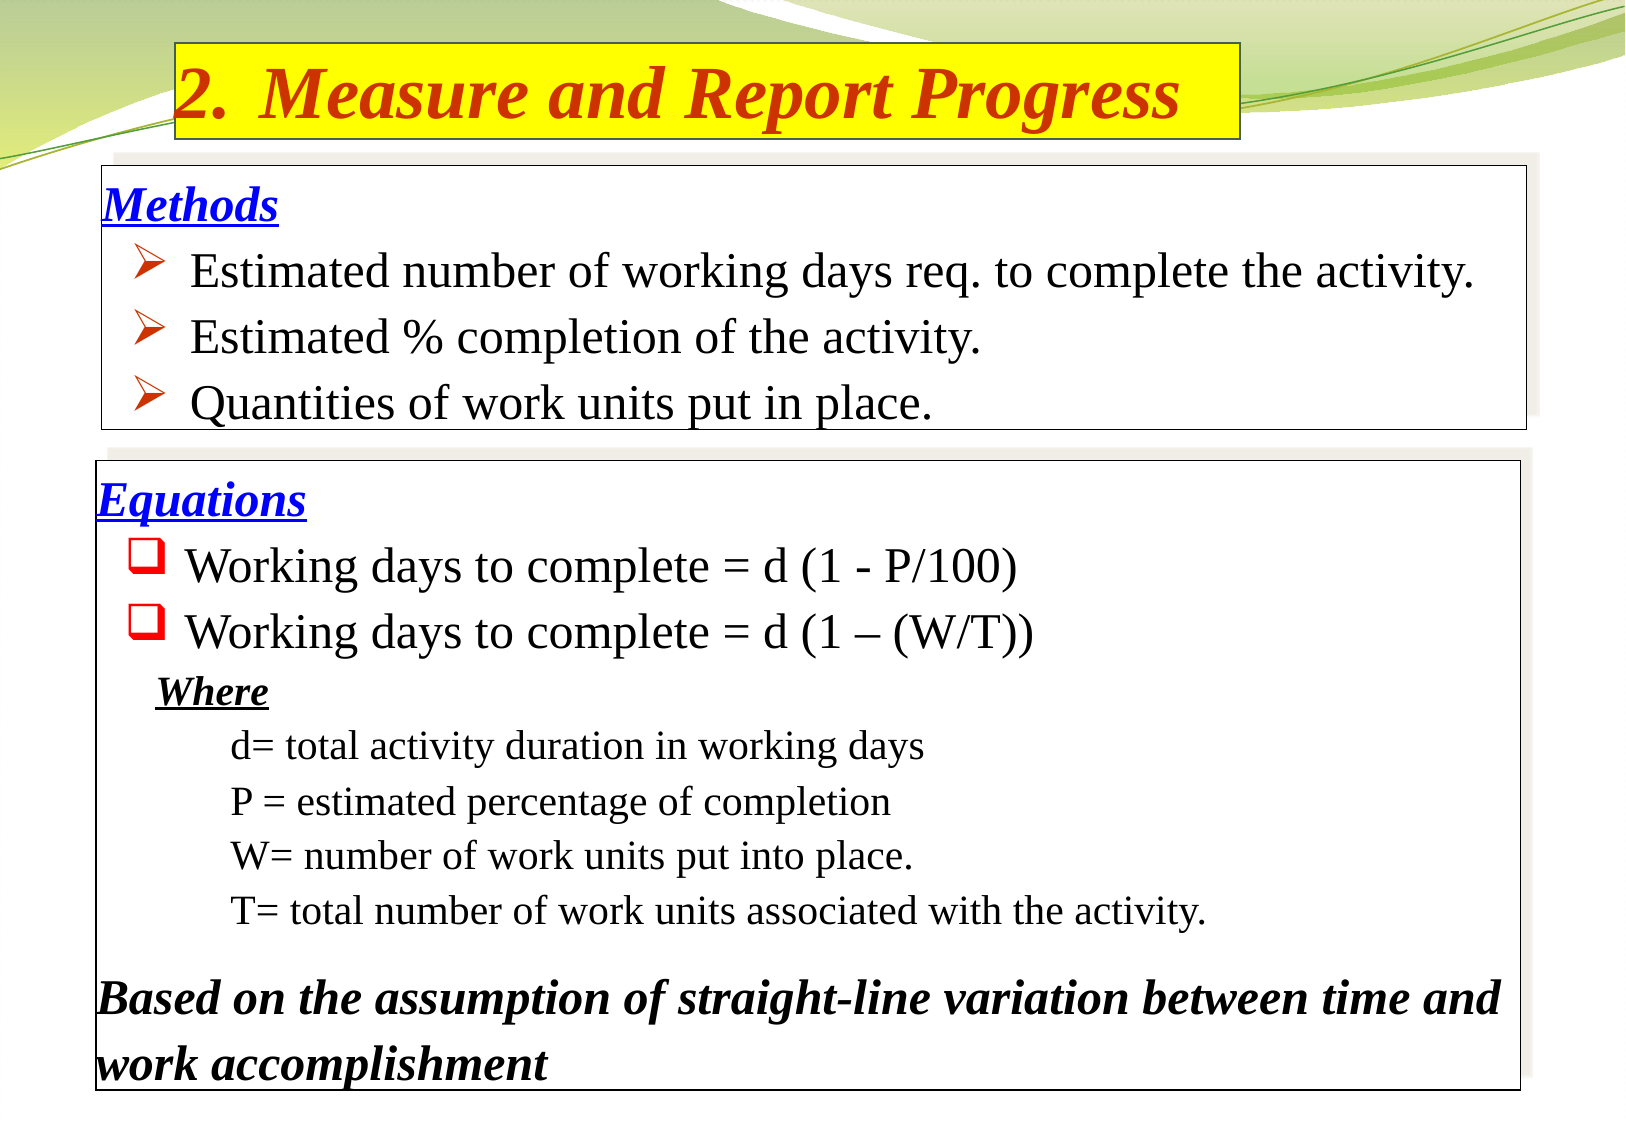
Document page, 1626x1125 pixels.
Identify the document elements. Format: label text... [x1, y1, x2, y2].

text_box Measure and Report Progress [174, 43, 1241, 139]
text_box Equations Working days to complete = d (1 - P/100) Working days to complete = d (1 – (W/T)) Where d= total activity duration in working days P = estimated percentage of completion W= number of work units put into place. T= total number of work units associated with the activity. Based on the assumption of straight-line variation between time and work accomplishment [95, 460, 1521, 1091]
text_box Methods Estimated number of working days req. to complete the activity. Estimated % completion of the activity. Quantities of work units put in place. [101, 165, 1527, 430]
